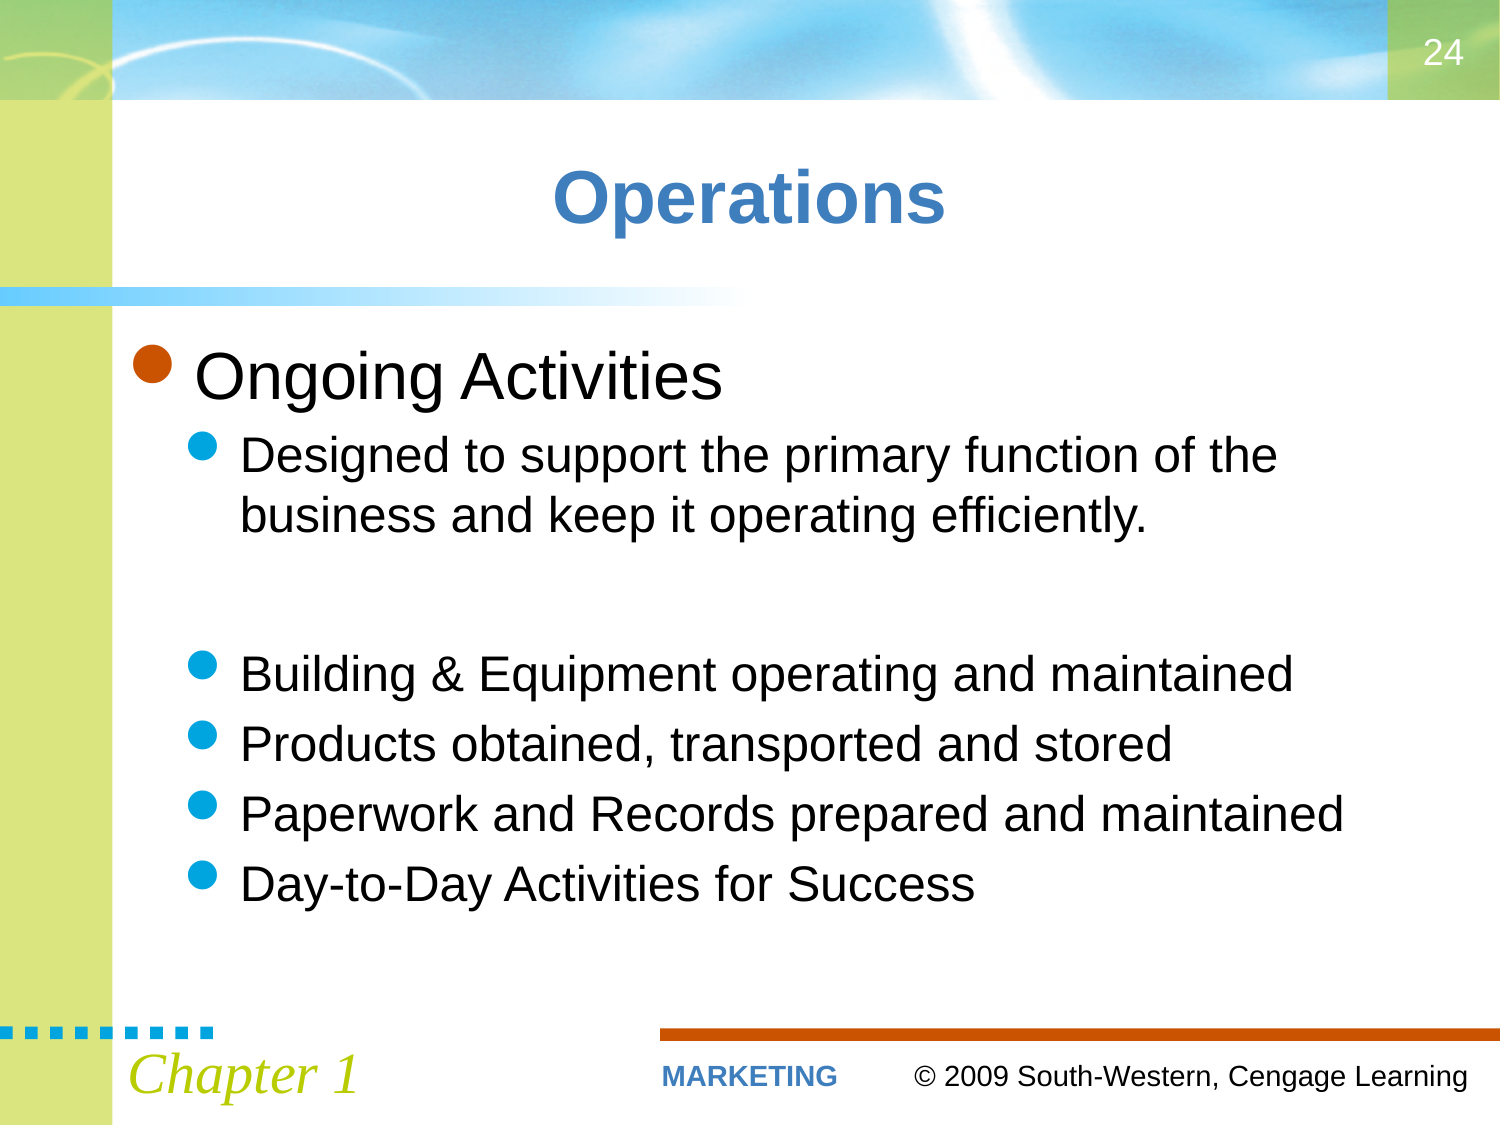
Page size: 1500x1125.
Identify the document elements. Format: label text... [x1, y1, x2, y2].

slide_number 24 [1387, 0, 1500, 101]
footer Chapter 1 [112, 1012, 638, 1113]
list Ongoing Activities Designed to support the primary function of the business and keep it operating efficiently. Building & Equipment operating and maintained Products obtained, transported and stored Paperwork and Records prepared and maintained Day-to-Day Activities for Success [112, 324, 1388, 1001]
title Operations [112, 99, 1388, 288]
